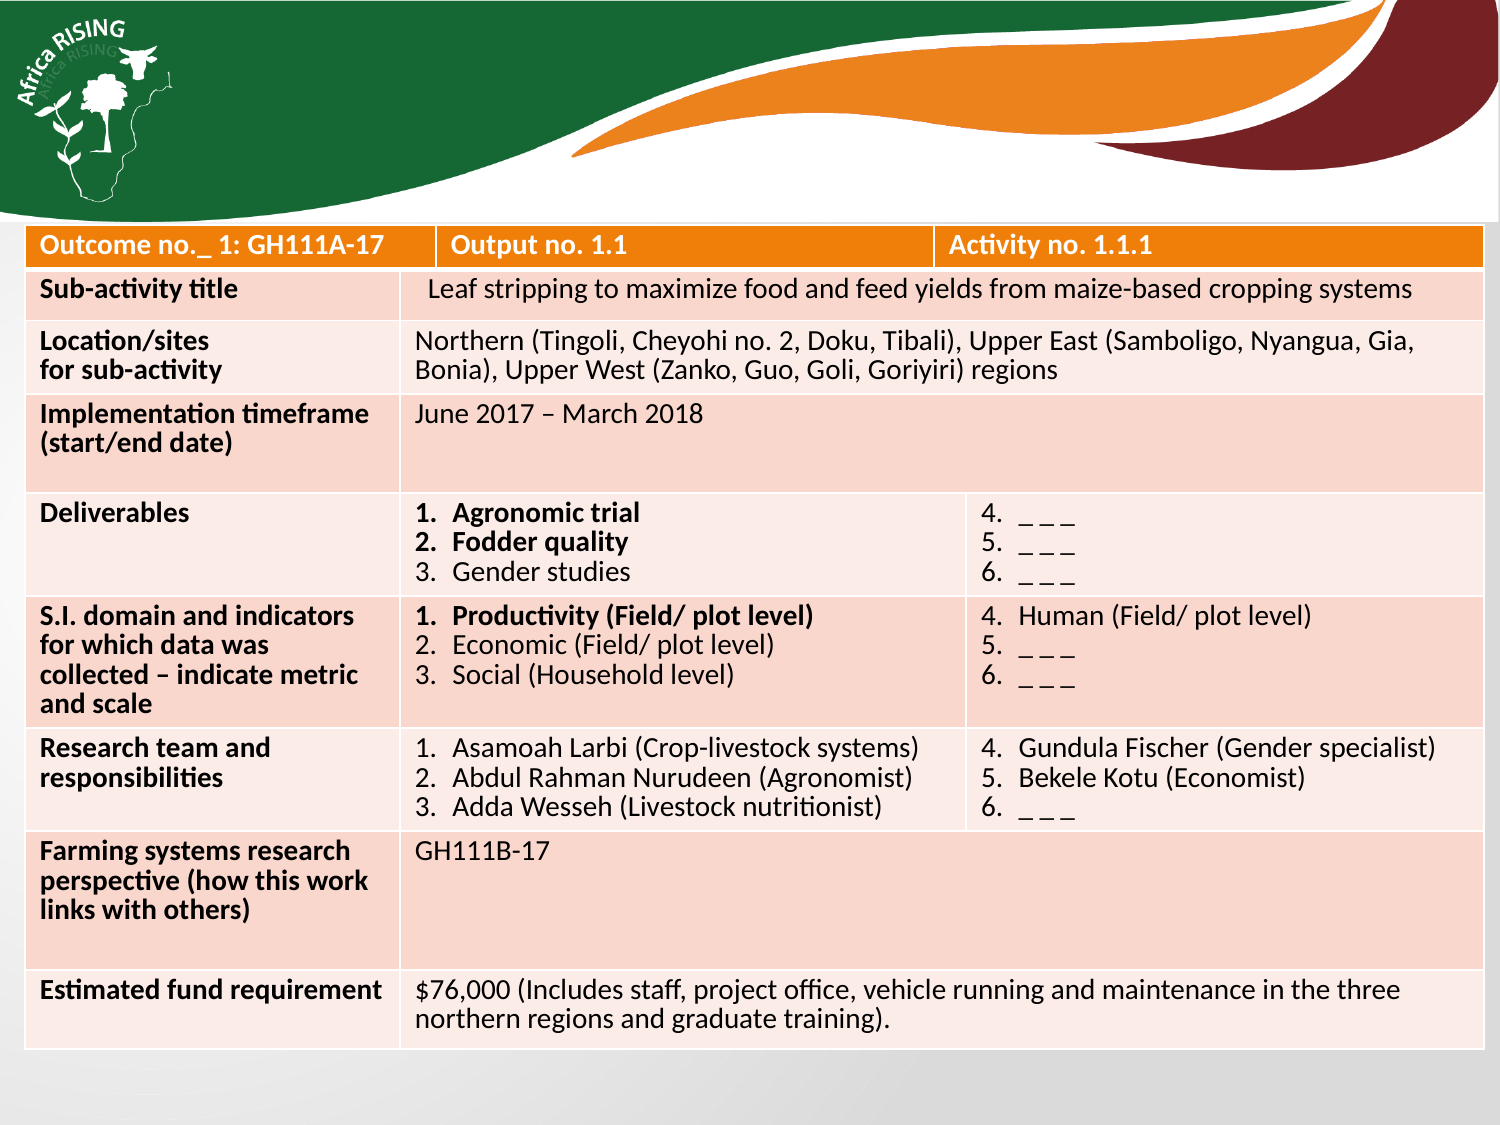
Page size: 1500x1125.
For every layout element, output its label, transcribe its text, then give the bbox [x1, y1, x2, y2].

table_cell Implementation timeframe (start/end date) [26, 395, 399, 492]
table_cell Leaf stripping to maximize food and feed yields from maize-based cropping systems [401, 272, 1483, 320]
table_cell _ _ _ _ _ _ _ _ _ [967, 494, 1483, 595]
table_cell Sub-activity title [26, 272, 399, 320]
table_cell Asamoah Larbi (Crop-livestock systems) Abdul Rahman Nurudeen (Agronomist) Adda Wesseh (Livestock nutritionist) [401, 729, 965, 830]
table_cell Location/sites for sub-activity [26, 321, 399, 393]
table_header Activity no. 1.1.1 [935, 226, 1483, 267]
table_cell Human (Field/ plot level) _ _ _ _ _ _ [967, 597, 1483, 727]
table_cell GH111B-17 [401, 832, 1483, 969]
table_header Output no. 1.1 [437, 226, 933, 267]
table_cell Deliverables [26, 494, 399, 595]
table_cell Northern (Tingoli, Cheyohi no. 2, Doku, Tibali), Upper East (Samboligo, Nyangua, Gia, Bonia), Upper West (Zanko, Guo, Goli, Goriyiri) regions [401, 321, 1483, 393]
table_cell June 2017 – March 2018 [401, 395, 1483, 492]
picture [0, 0, 1499, 222]
table_cell $76,000 (Includes staff, project office, vehicle running and maintenance in the three northern regions and graduate training). [401, 971, 1483, 1048]
table_header Outcome no._ 1: GH111A-17 [26, 226, 435, 267]
table_cell S.I. domain and indicators for which data was collected – indicate metric and scale [26, 597, 399, 727]
table_cell Productivity (Field/ plot level) Economic (Field/ plot level) Social (Household level) [401, 597, 965, 727]
table_cell Gundula Fischer (Gender specialist) Bekele Kotu (Economist) _ _ _ [967, 729, 1483, 830]
table_cell Estimated fund requirement [26, 971, 399, 1048]
table_cell Research team and responsibilities [26, 729, 399, 830]
table_cell Agronomic trial Fodder quality Gender studies [401, 494, 965, 595]
table_cell Farming systems research perspective (how this work links with others) [26, 832, 399, 969]
